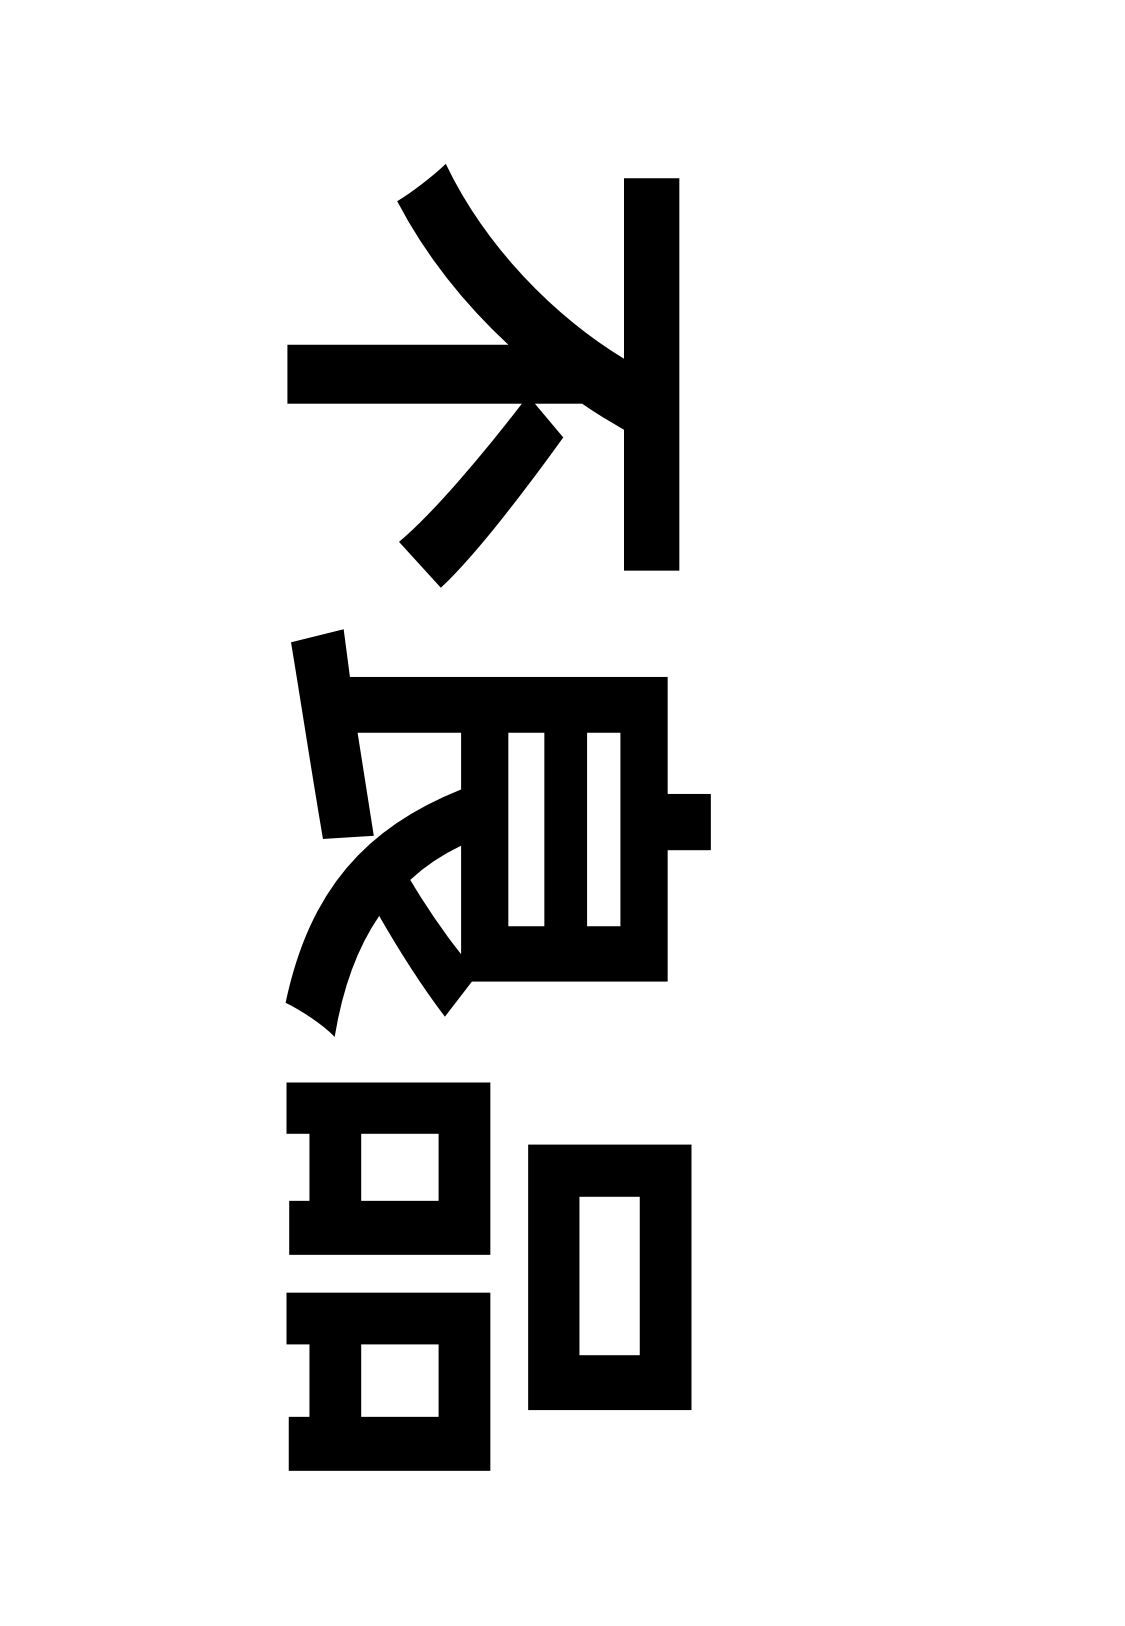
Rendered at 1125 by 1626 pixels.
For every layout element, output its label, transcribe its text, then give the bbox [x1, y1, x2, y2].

text_box 不良品 [230, 37, 806, 1614]
